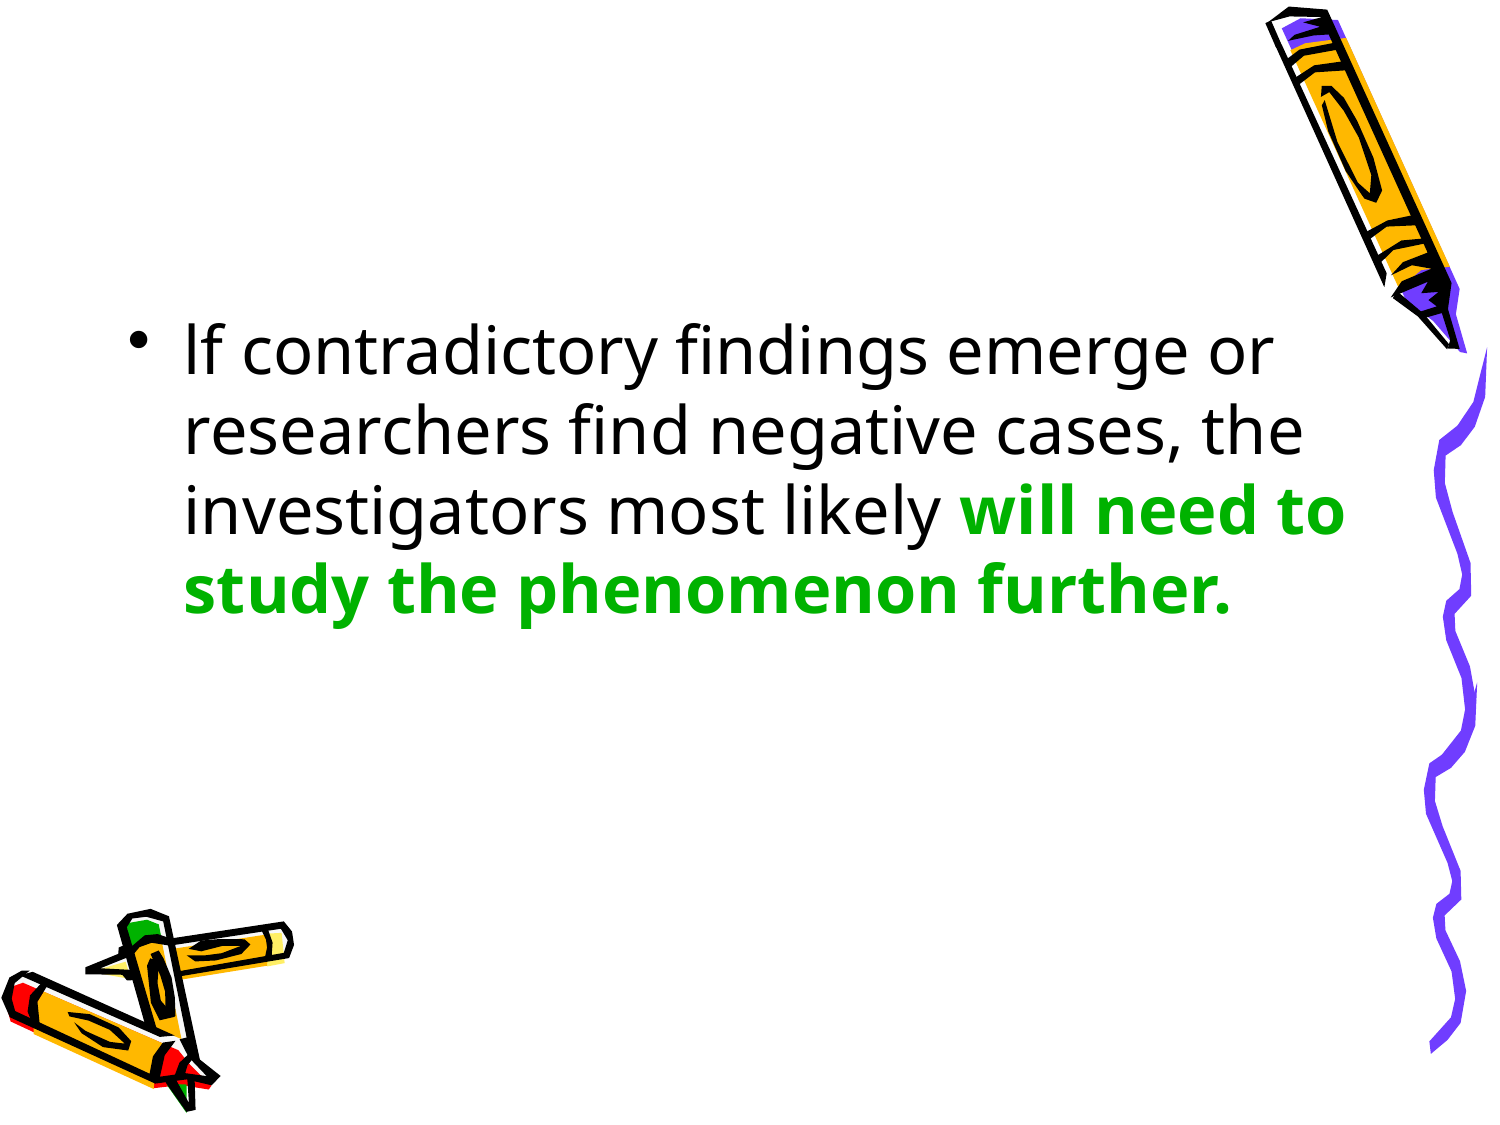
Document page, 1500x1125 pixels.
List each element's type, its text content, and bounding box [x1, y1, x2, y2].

list lf contradictory findings emerge or researchers find negative cases, the investigators most likely will need to study the phenomenon further. [112, 299, 1376, 901]
